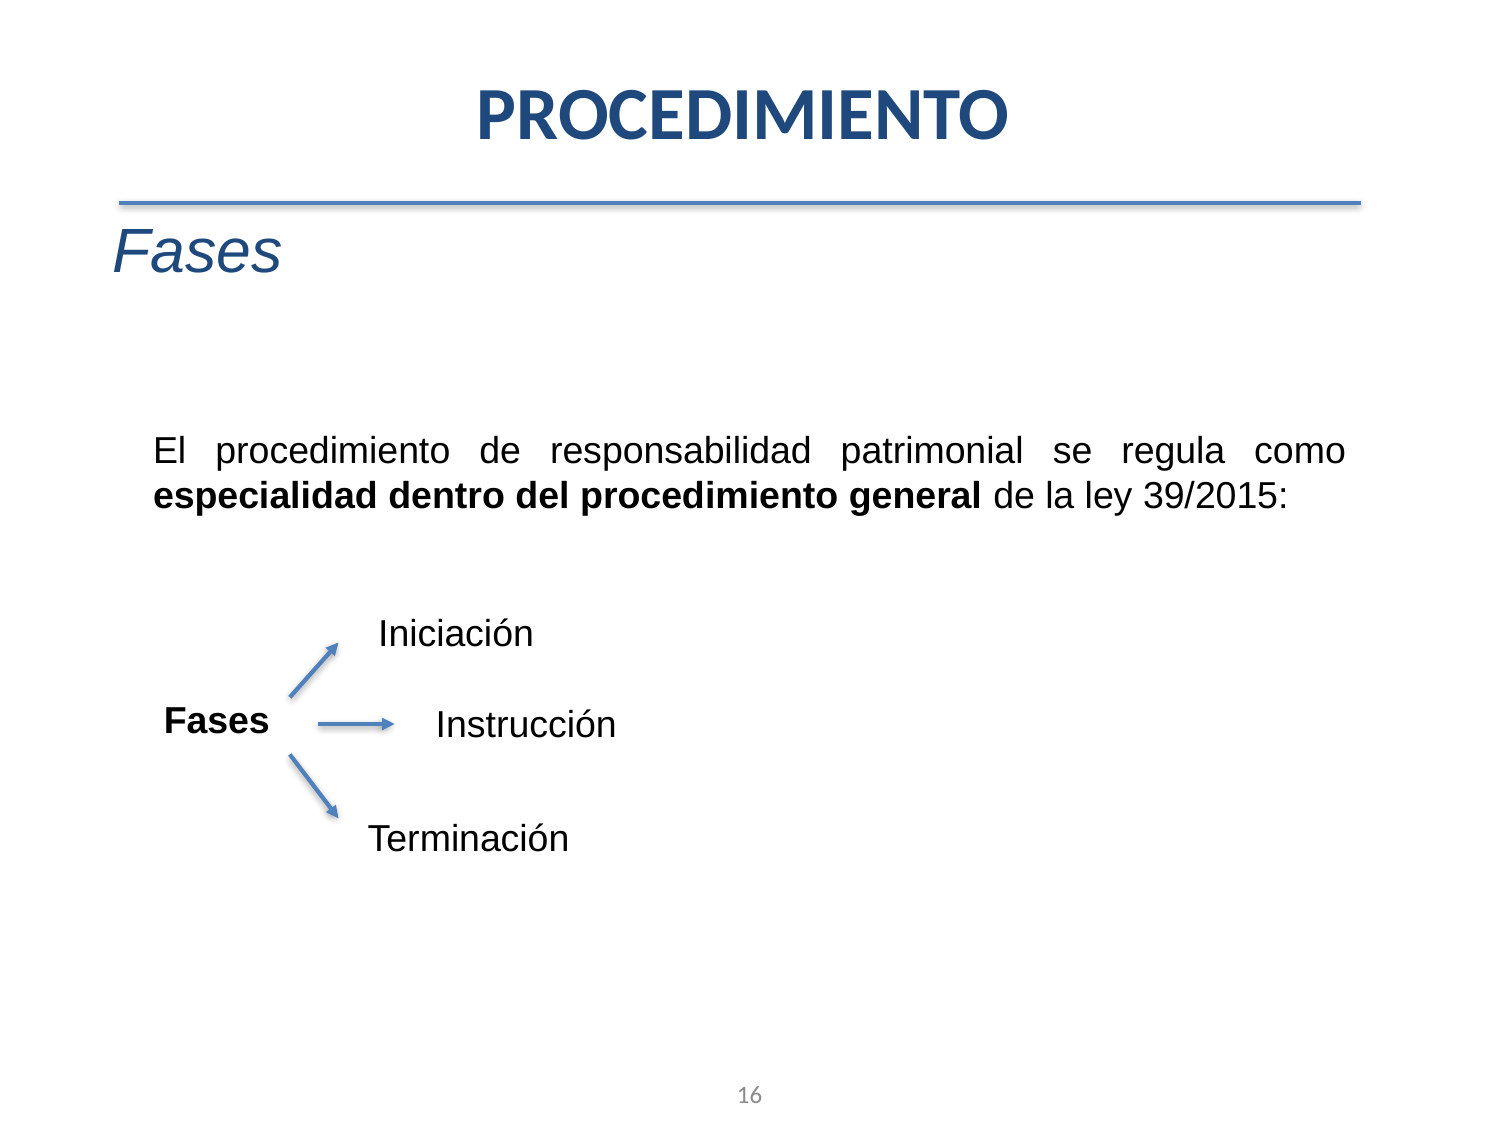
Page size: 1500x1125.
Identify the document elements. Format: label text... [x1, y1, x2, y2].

text_box Iniciación [363, 601, 802, 706]
slide_number 16 [0, 1063, 1500, 1124]
text_box PROCEDIMIENTO [1, 15, 1500, 203]
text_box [289, 754, 339, 819]
text_box Fases [97, 202, 298, 293]
text_box Terminación [352, 806, 585, 867]
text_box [289, 642, 339, 698]
text_box El procedimiento de responsabilidad patrimonial se regula como especialidad dentro del procedimiento general de la ley 39/2015: Fases [138, 418, 1361, 884]
text_box Instrucción [420, 692, 632, 798]
